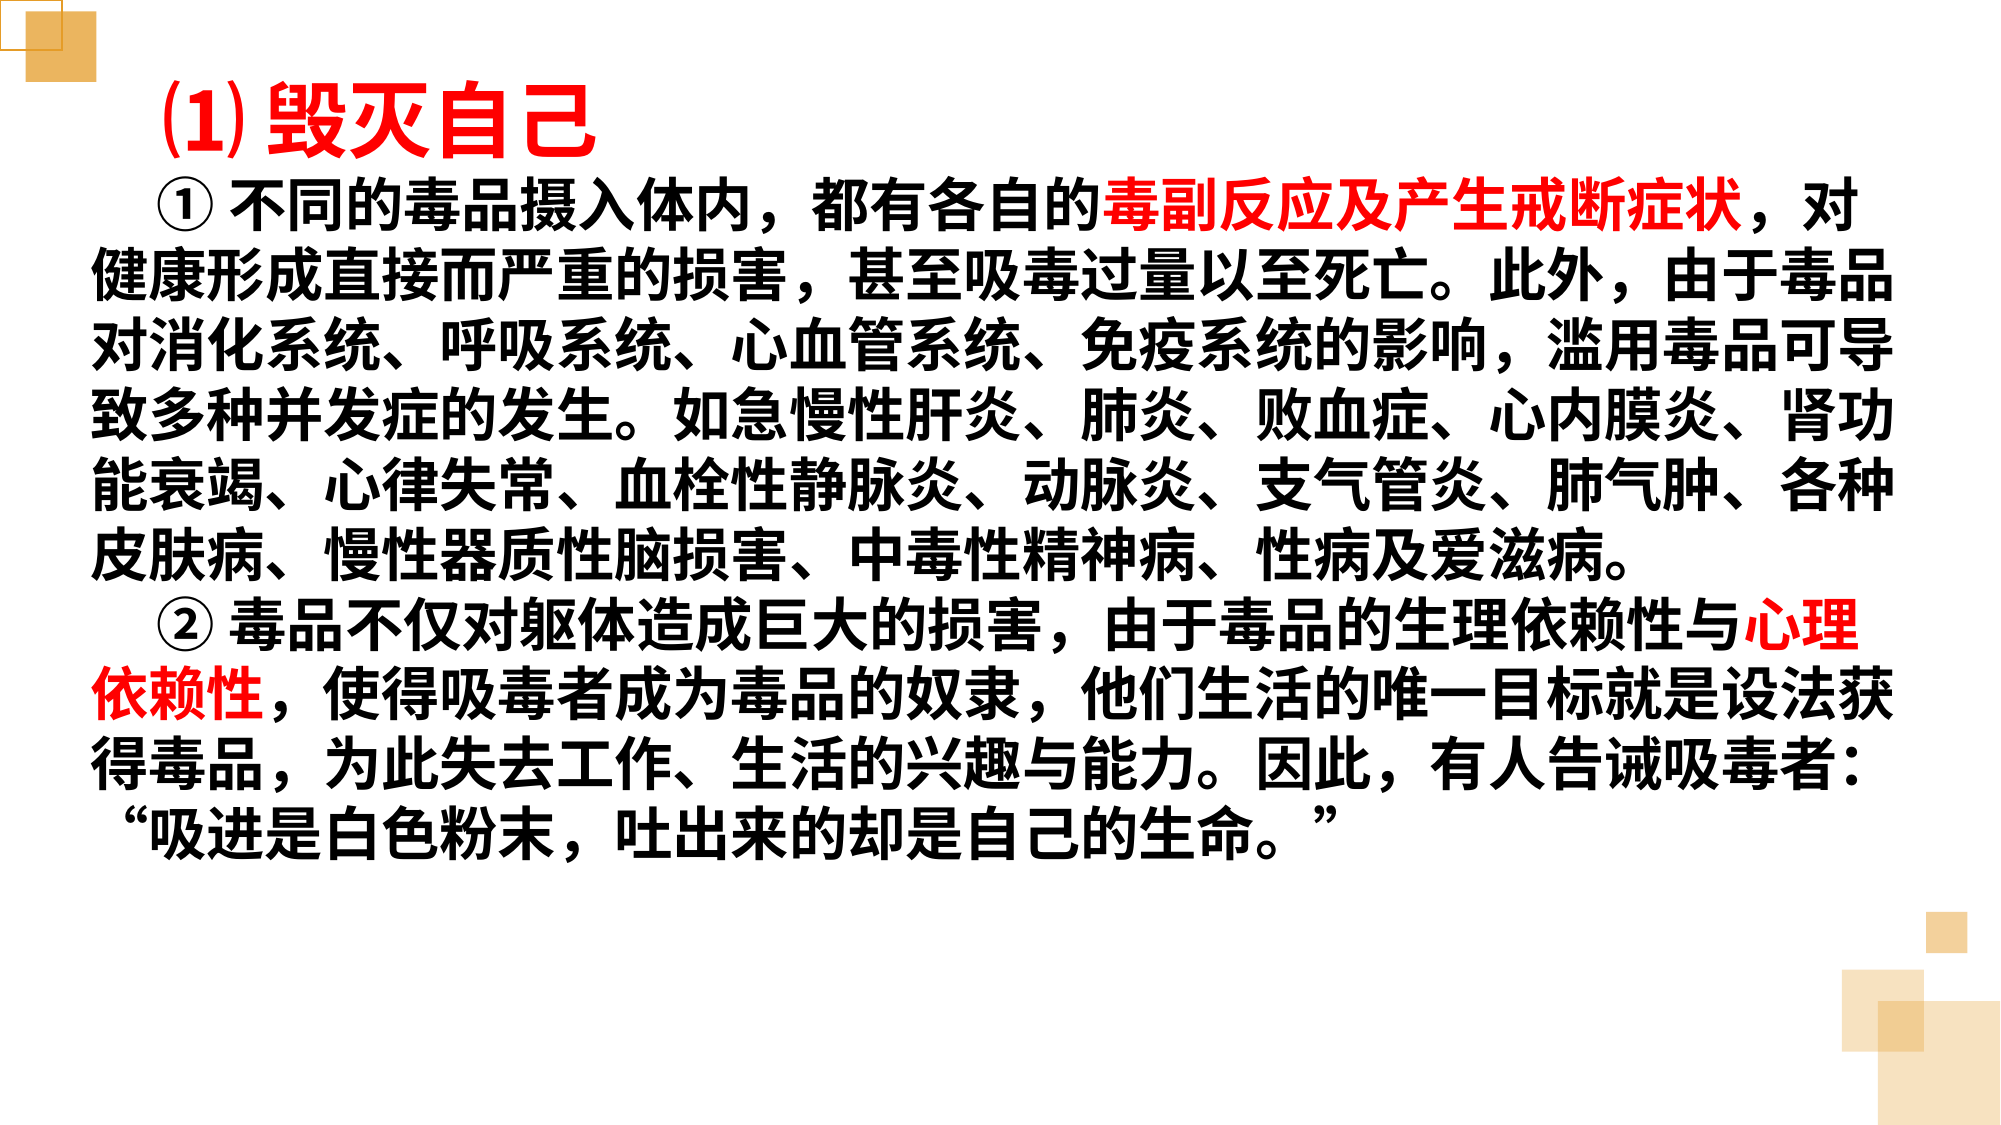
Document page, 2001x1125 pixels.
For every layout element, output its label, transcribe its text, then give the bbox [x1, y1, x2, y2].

list ⑴毁灭自己 ①不同的毒品摄入体内，都有各自的毒副反应及产生戒断症状，对健康形成直接而严重的损害，甚至吸毒过量以至死亡。此外，由于毒品对消化系统、呼吸系统、心血管系统、免疫系统的影响，滥用毒品可导致多种并发症的发生。如急慢性肝炎、肺炎、败血症、心内膜炎、肾功能衰竭、心律失常、血栓性静脉炎、动脉炎、支气管炎、肺气肿、各种皮肤病、慢性器质性脑损害、中毒性精神病、性病及爱滋病。 ②毒品不仅对躯体造成巨大的损害，由于毒品的生理依赖性与心理依赖性，使得吸毒者成为毒品的奴隶，他们生活的唯一目标就是设法获得毒品，为此失去工作、生活的兴趣与能力。因此，有人告诫吸毒者：“吸进是白色粉末，吐出来的却是自己的生命。” [75, 60, 1925, 818]
